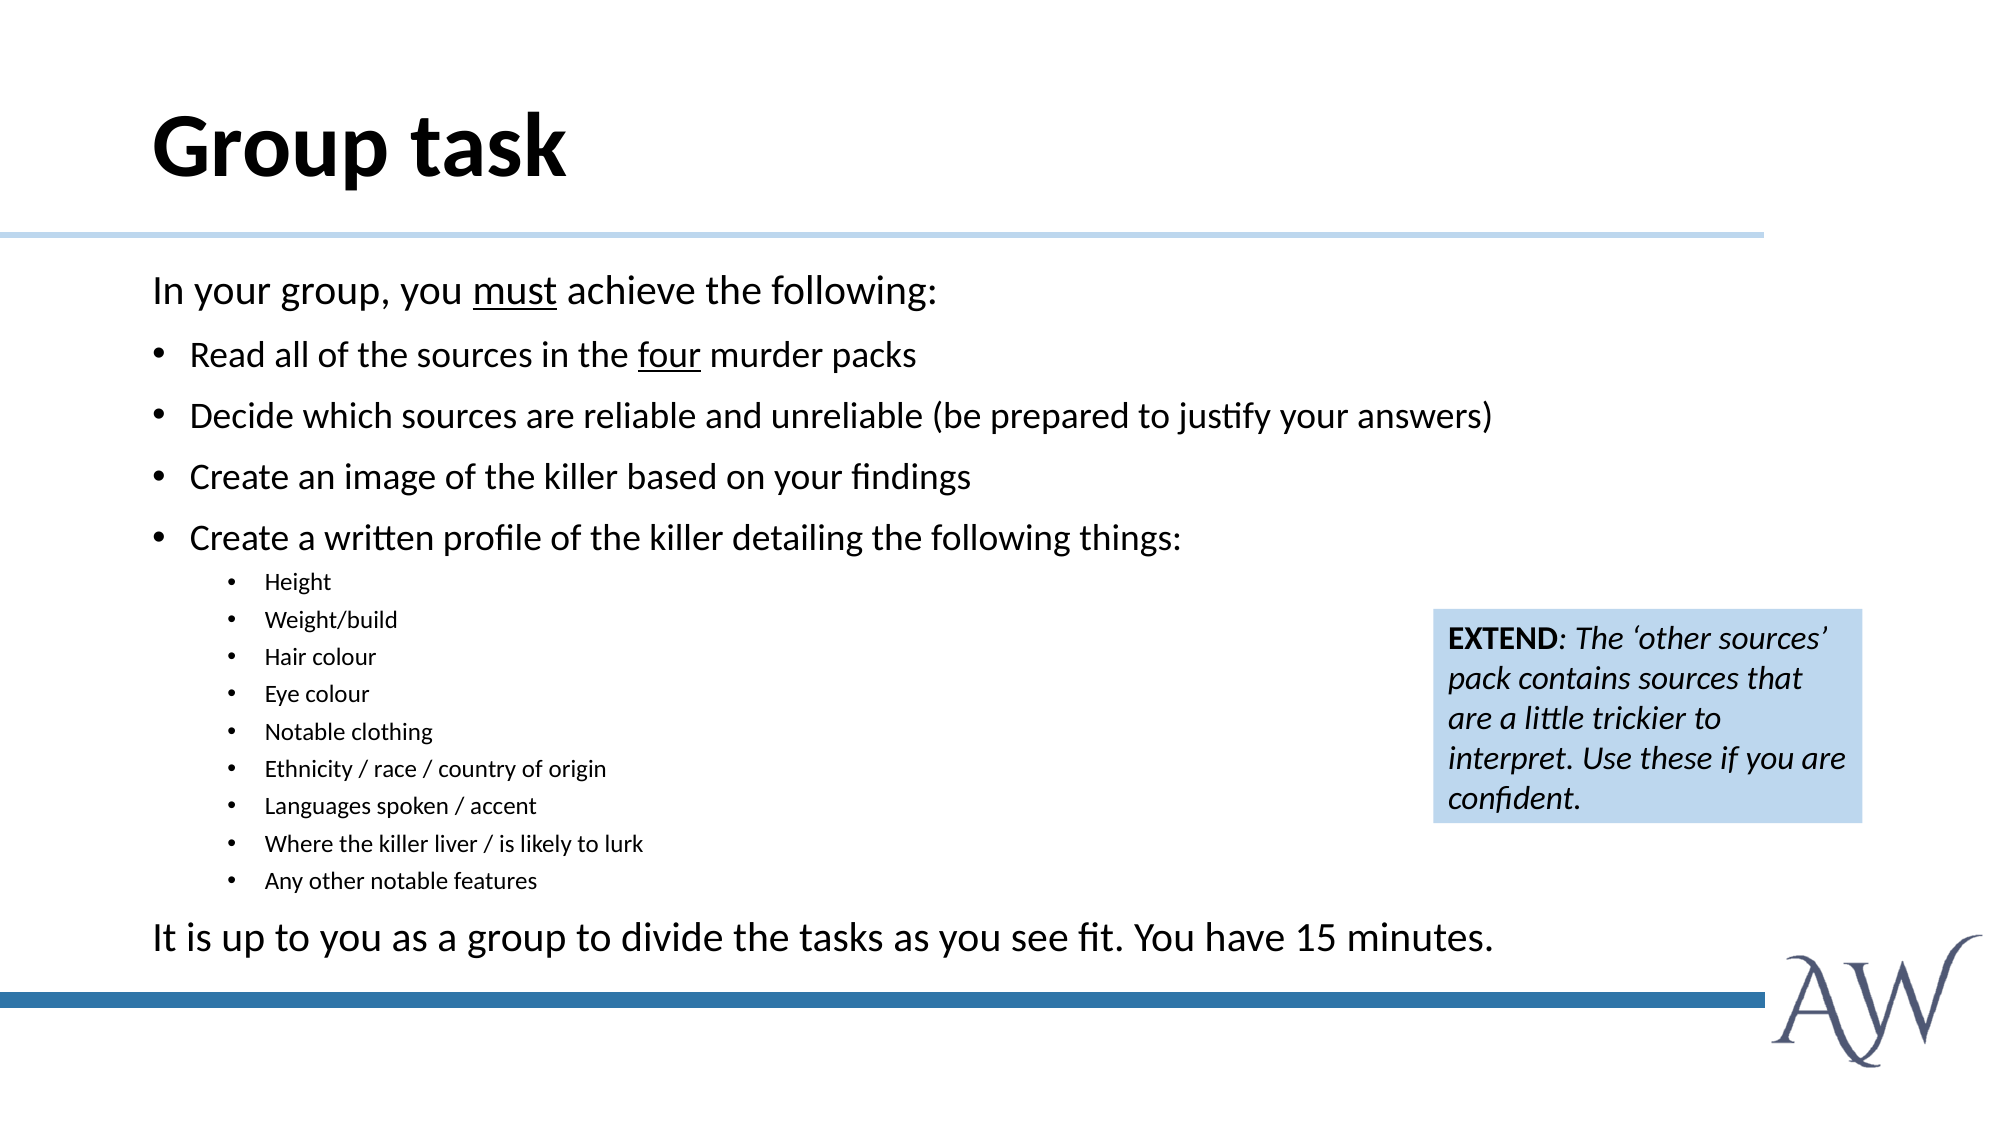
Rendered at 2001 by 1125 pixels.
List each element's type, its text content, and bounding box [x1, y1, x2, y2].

text_box EXTEND: The ‘other sources’ pack contains sources that are a little trickier to interpret. Use these if you are confident. [1433, 608, 1863, 824]
list In your group, you must achieve the following: Read all of the sources in the four murder packs Decide which sources are reliable and unreliable (be prepared to justify your answers) Create an image of the killer based on your findings Create a written profile of the killer detailing the following things: Height Weight/build Hair colour Eye colour Notable clothing Ethnicity / race / country of origin Languages spoken / accent Where the killer liver / is likely to lurk Any other notable features It is up to you as a group to divide the tasks as you see fit. You have 15 minutes. [137, 261, 1863, 957]
title Group task [133, 55, 1867, 237]
